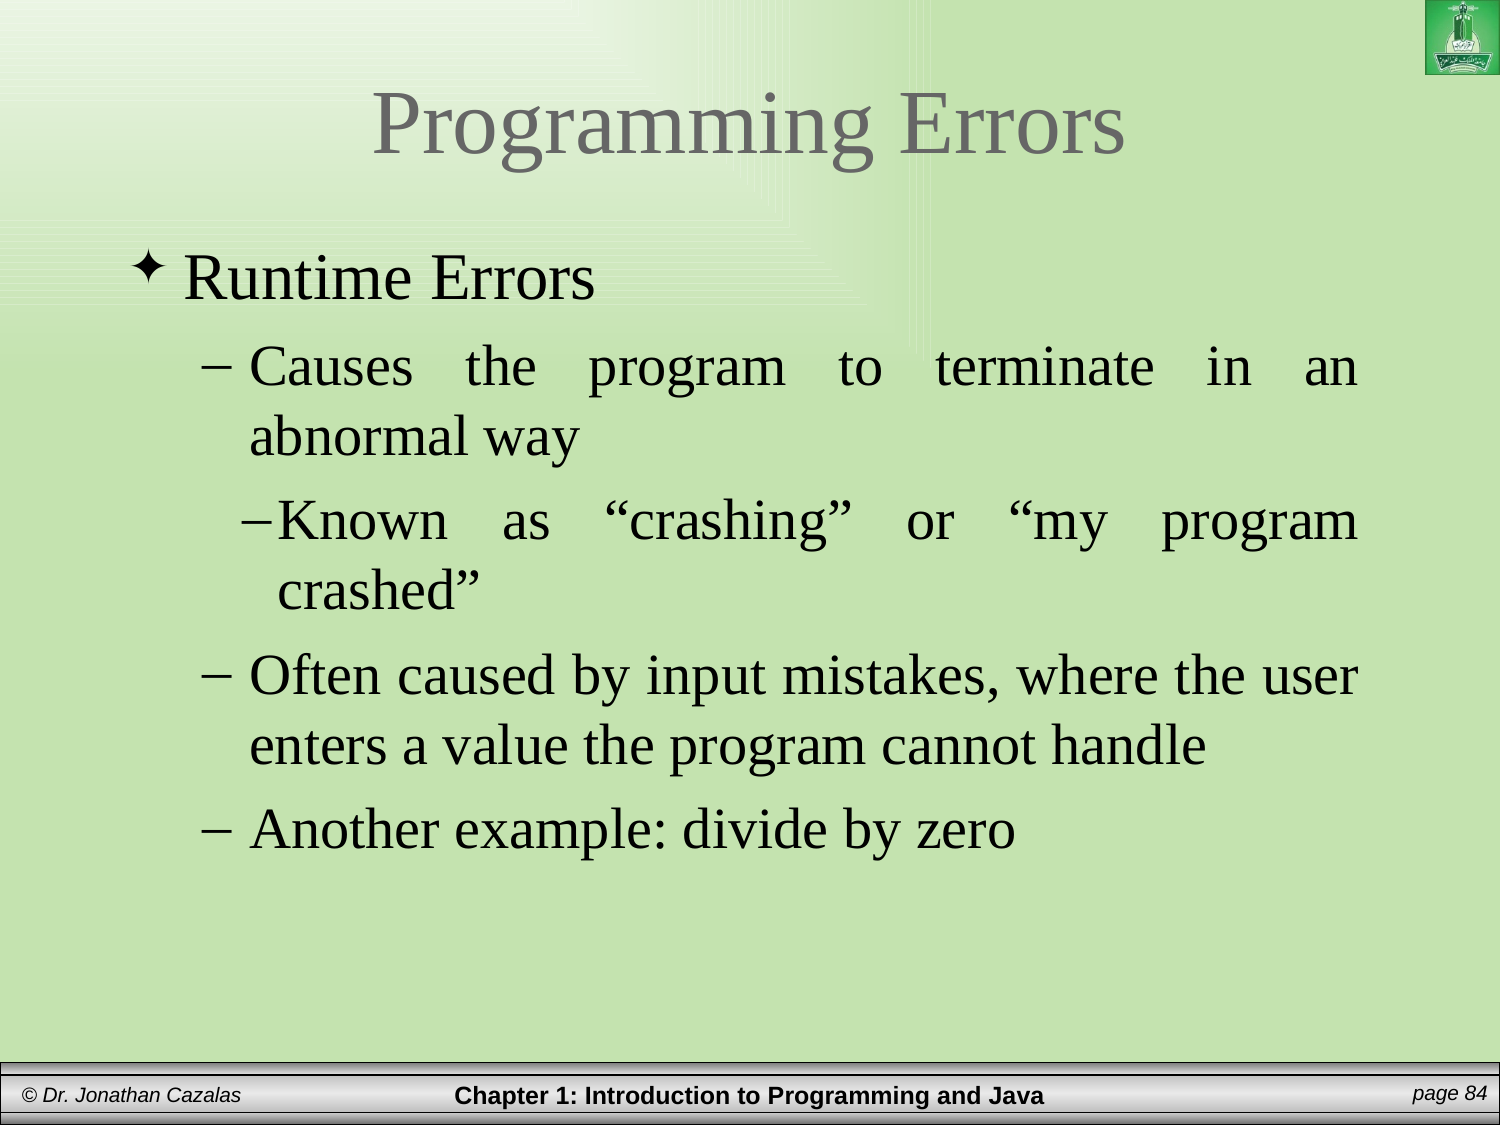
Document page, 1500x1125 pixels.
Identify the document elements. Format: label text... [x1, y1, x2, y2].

text_box Runtime Errors Causes the program to terminate in an abnormal way Known as “crashing” or “my program crashed” Often caused by input mistakes, where the user enters a value the program cannot handle Another example: divide by zero [112, 224, 1375, 900]
picture [1425, 0, 1500, 75]
text_box Programming Errors [112, 0, 1388, 235]
